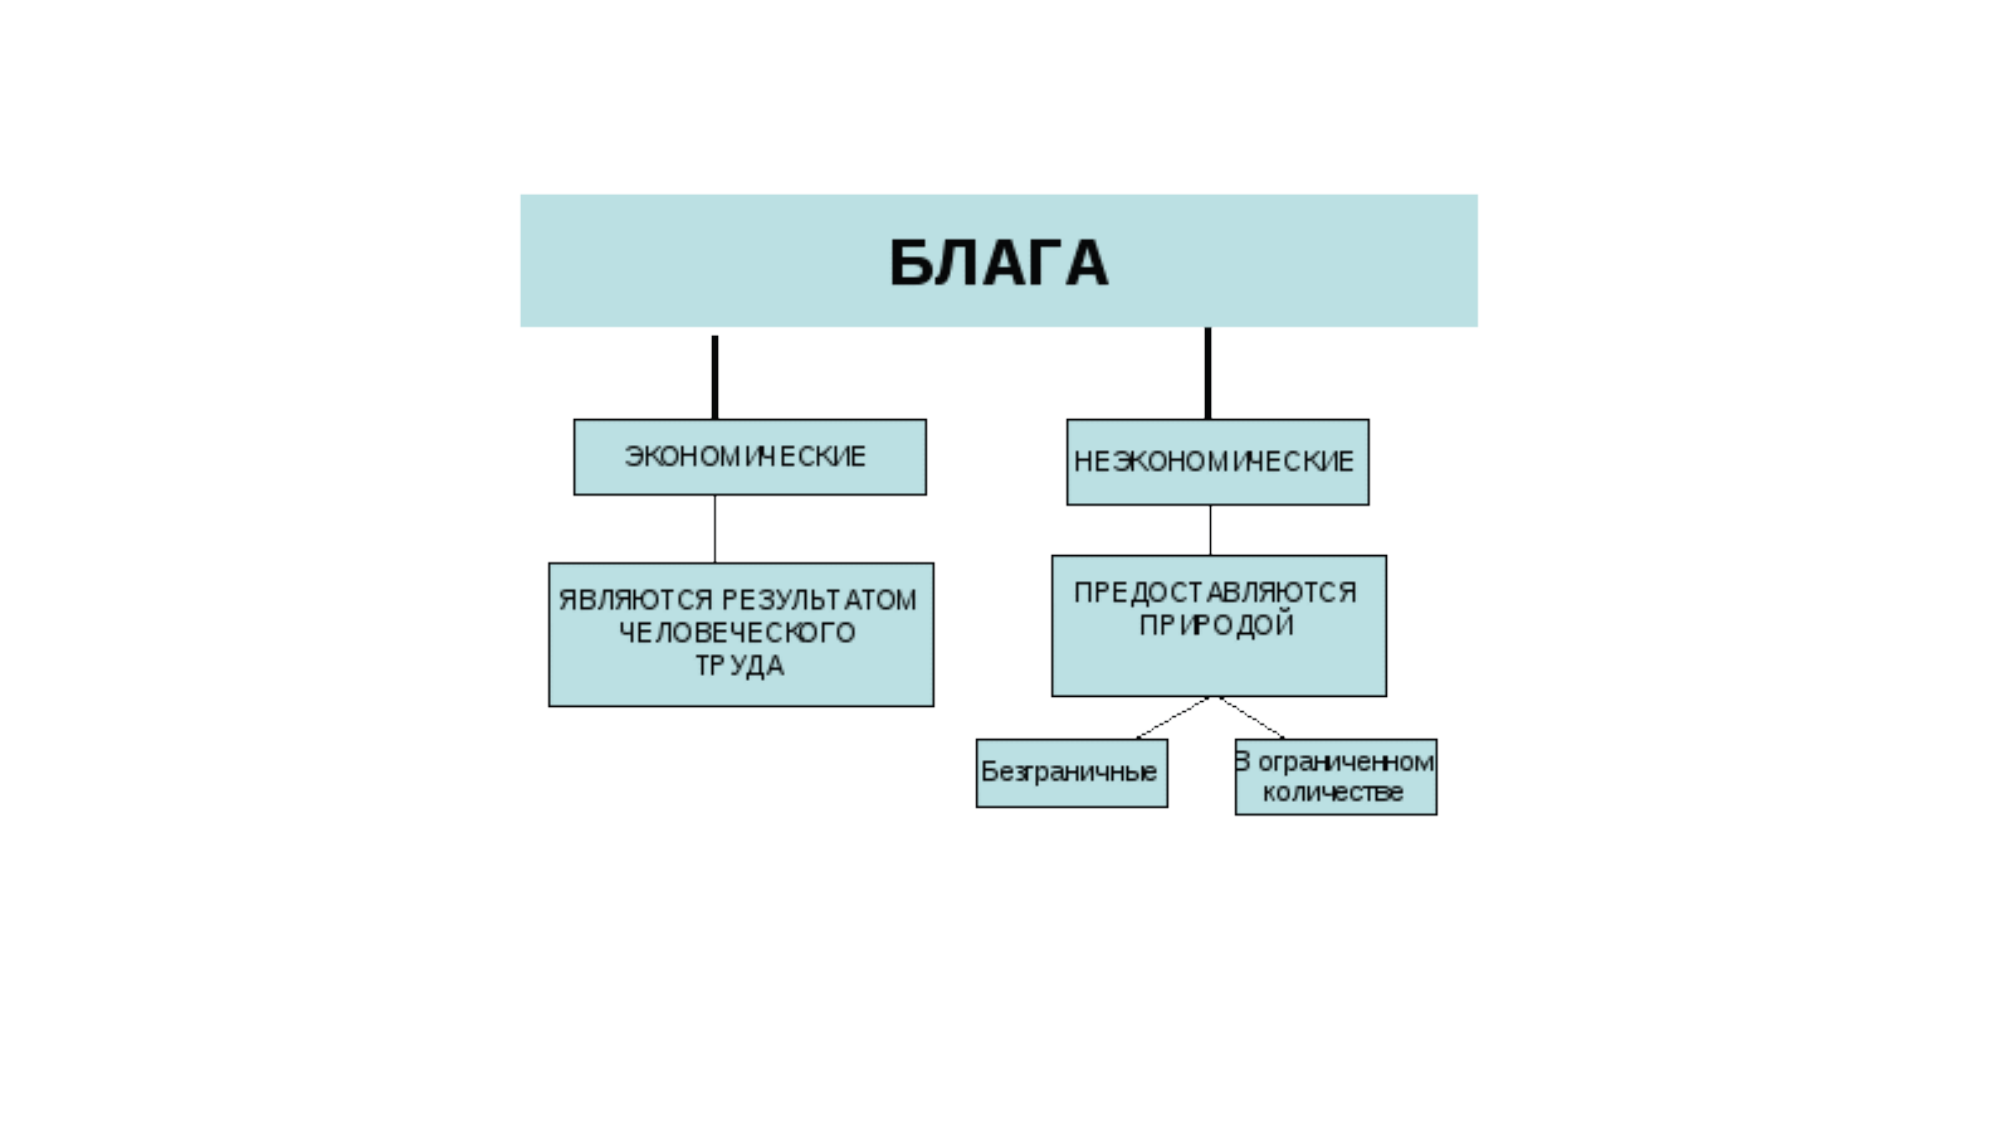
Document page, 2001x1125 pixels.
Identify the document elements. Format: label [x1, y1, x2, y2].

picture [467, 162, 1532, 963]
